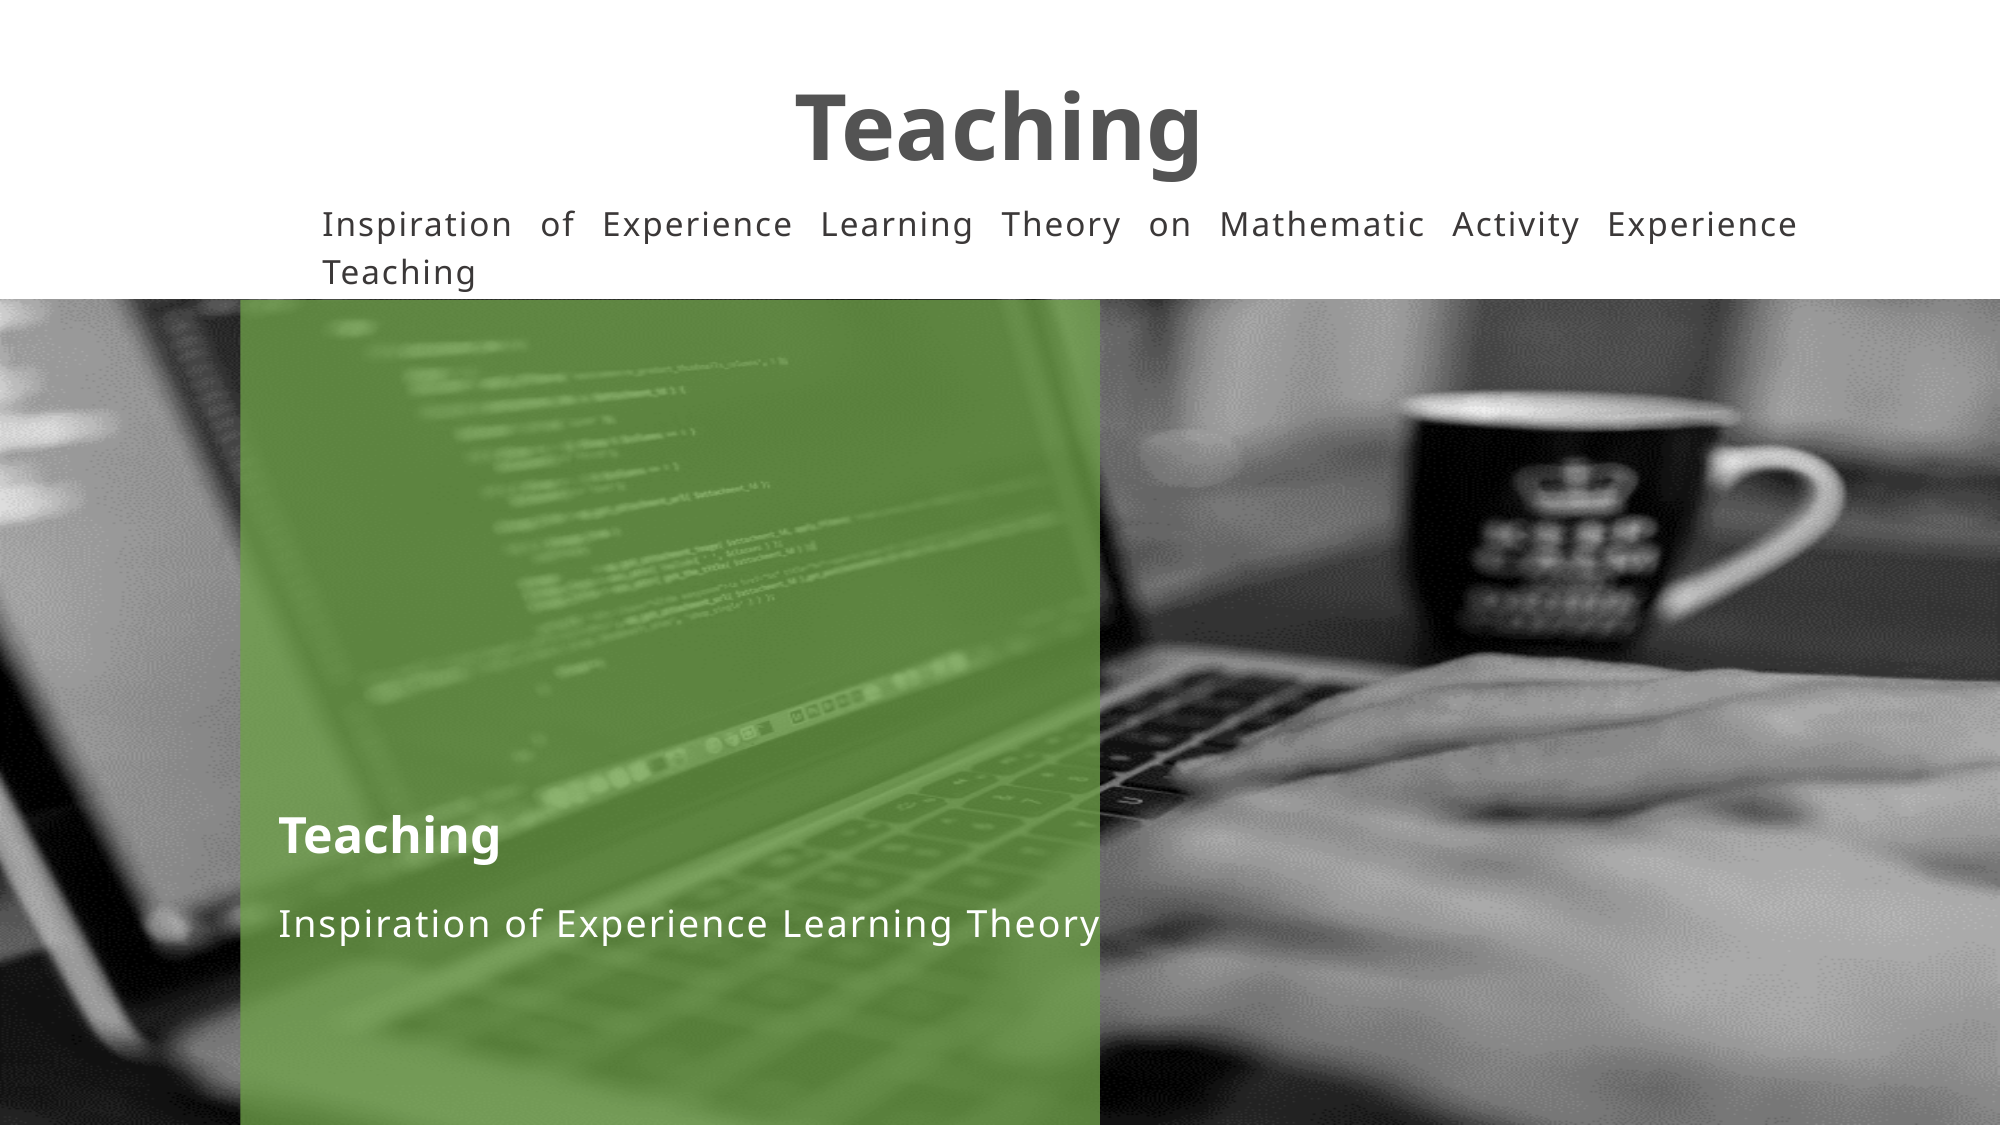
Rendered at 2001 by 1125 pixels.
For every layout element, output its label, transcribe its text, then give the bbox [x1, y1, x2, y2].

text_box Inspiration of Experience Learning Theory on Mathematic Activity Experience Teaching [307, 187, 1818, 299]
text_box Teaching [780, 61, 1220, 187]
picture [0, 299, 2000, 1125]
